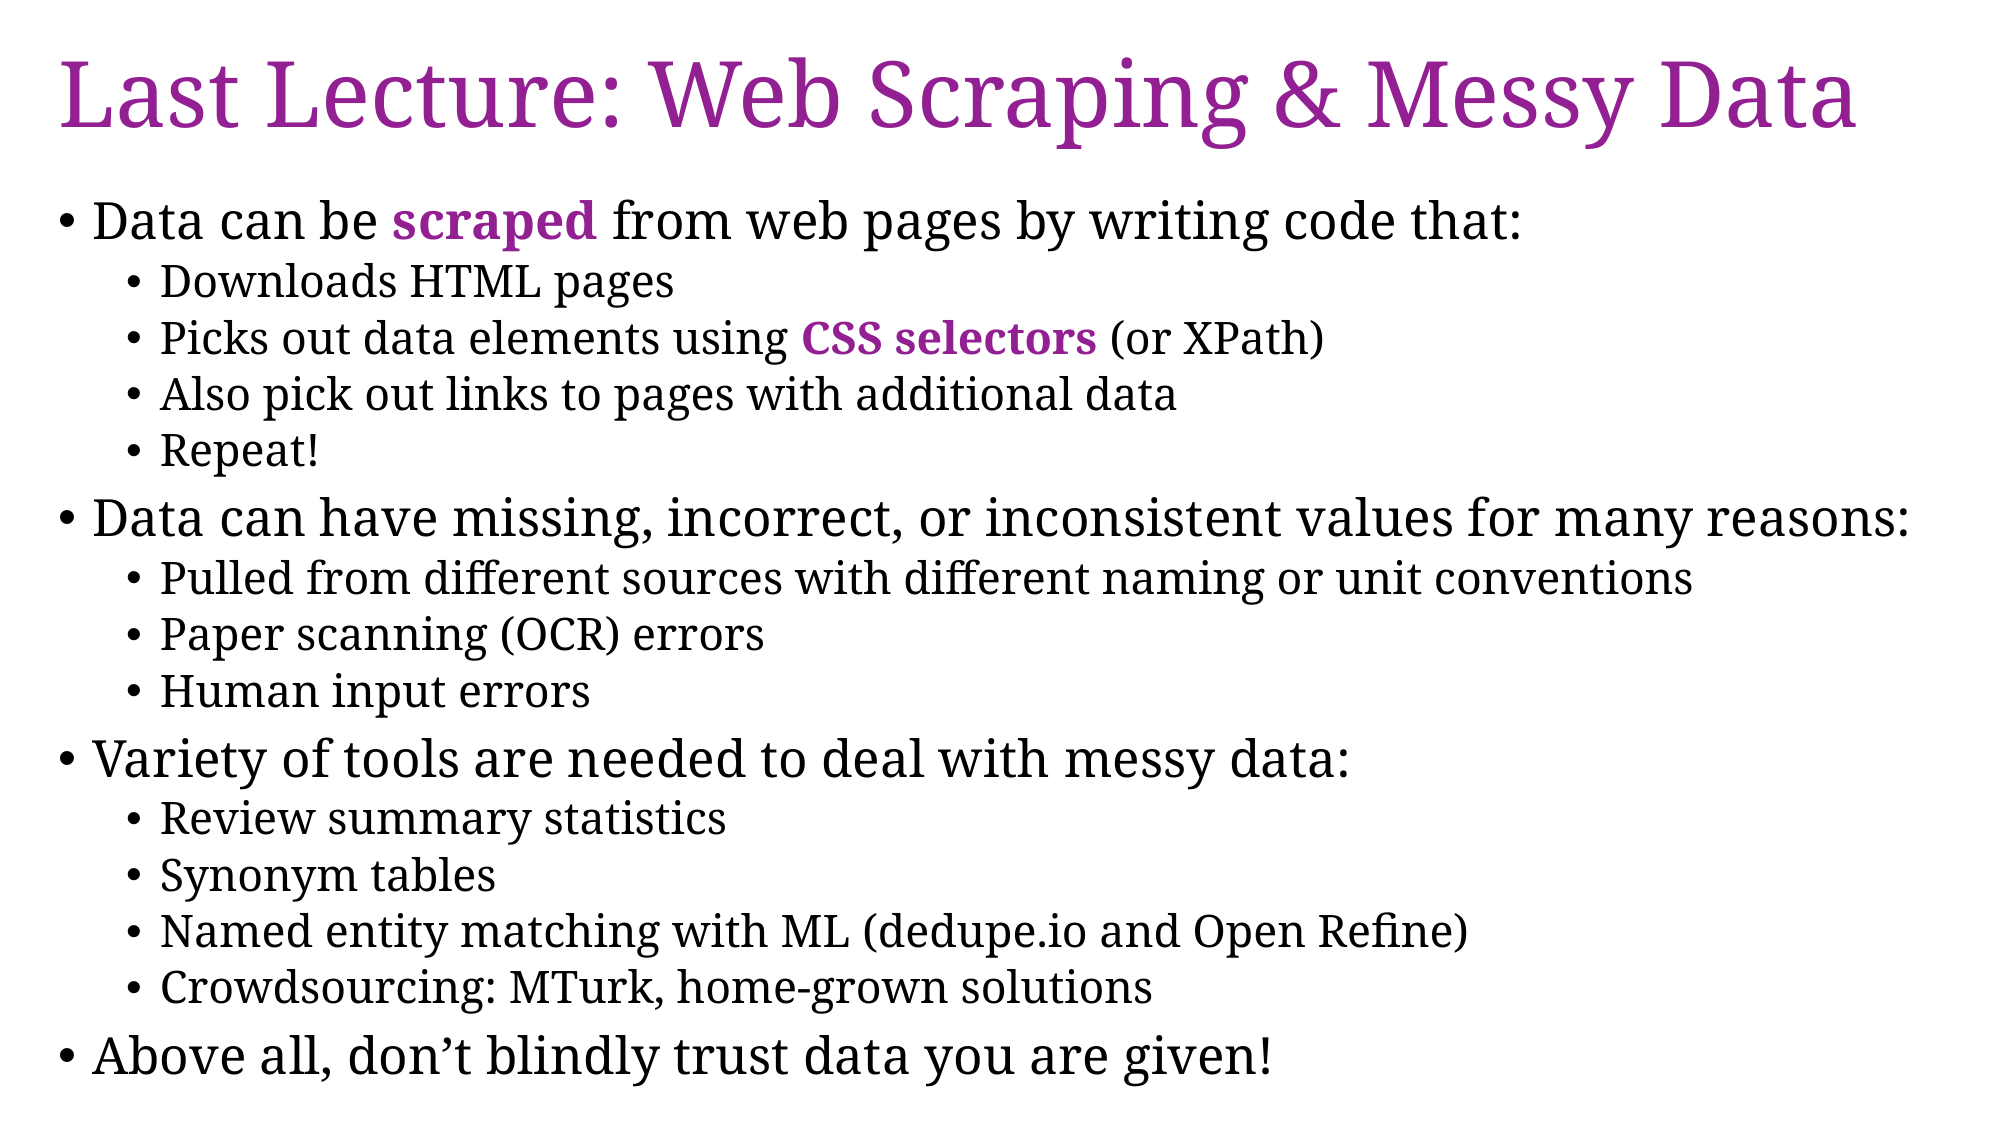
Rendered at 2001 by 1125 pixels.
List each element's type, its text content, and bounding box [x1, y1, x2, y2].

list Data can be scraped from web pages by writing code that: Downloads HTML pages Picks out data elements using CSS selectors (or XPath) Also pick out links to pages with additional data Repeat! Data can have missing, incorrect, or inconsistent values for many reasons: Pulled from different sources with different naming or unit conventions Paper scanning (OCR) errors Human input errors Variety of tools are needed to deal with messy data: Review summary statistics Synonym tables Named entity matching with ML (dedupe.io and Open Refine) Crowdsourcing: MTurk, home-grown solutions Above all, don’t blindly trust data you are given! [43, 188, 1953, 1106]
title Last Lecture: Web Scraping & Messy Data [43, 25, 1953, 171]
